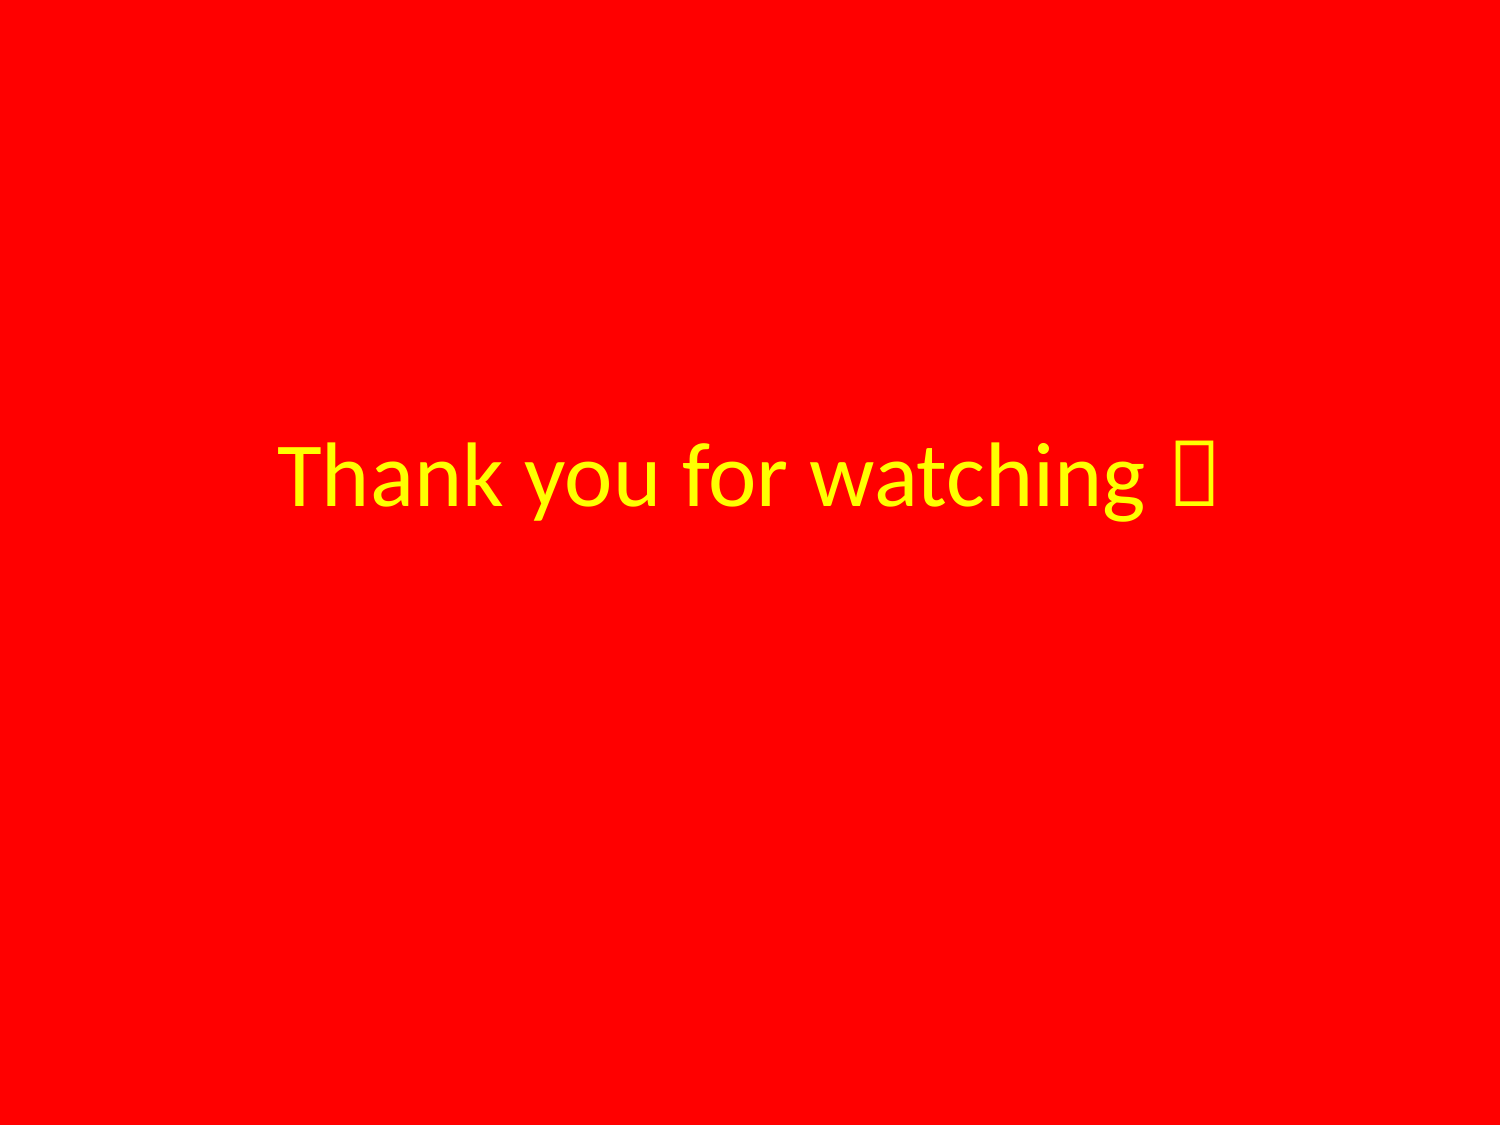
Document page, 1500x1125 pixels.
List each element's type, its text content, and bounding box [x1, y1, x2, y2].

title Thank you for watching  [112, 349, 1388, 591]
